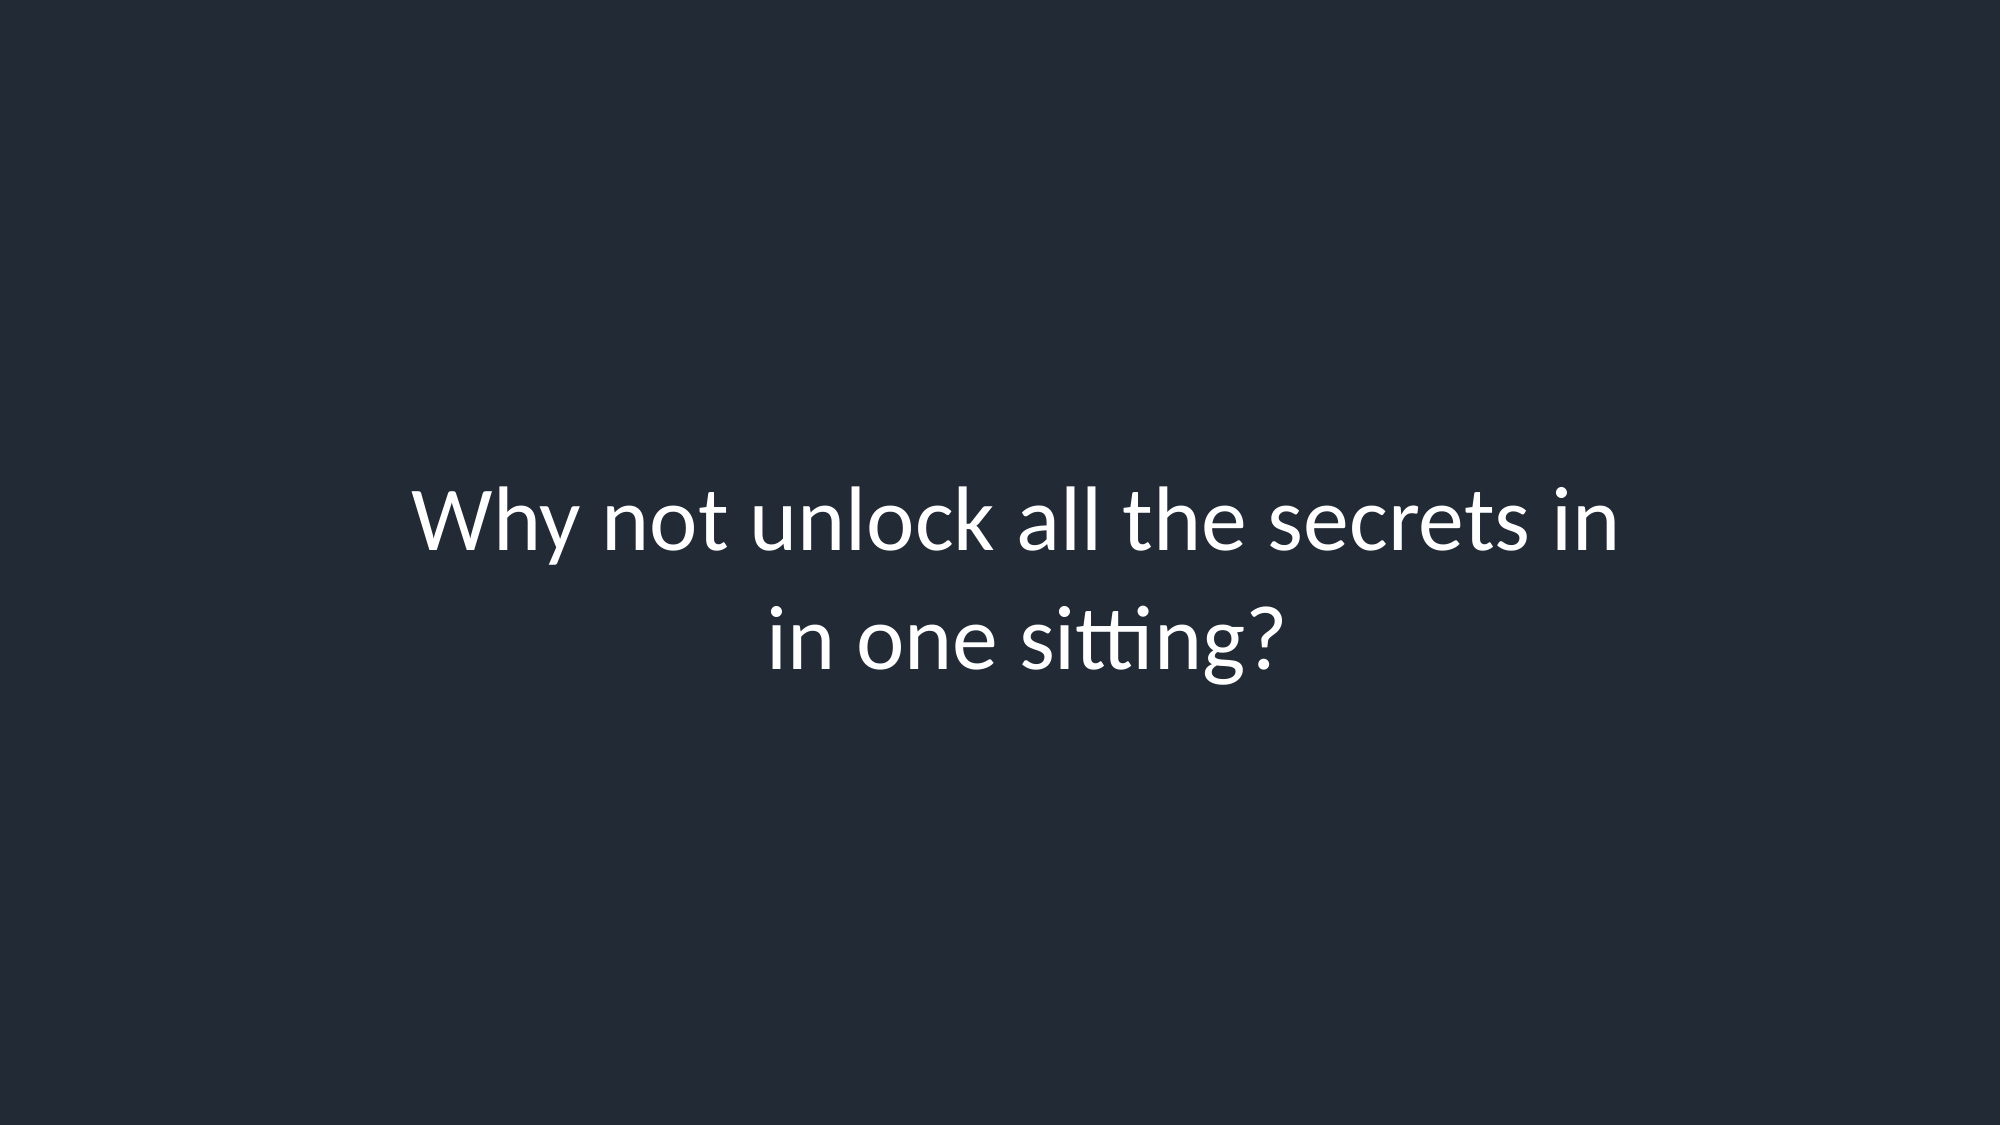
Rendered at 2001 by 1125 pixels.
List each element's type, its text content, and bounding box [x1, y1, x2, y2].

list Why not unlock all the secrets in in one sitting? [165, 463, 1891, 1018]
